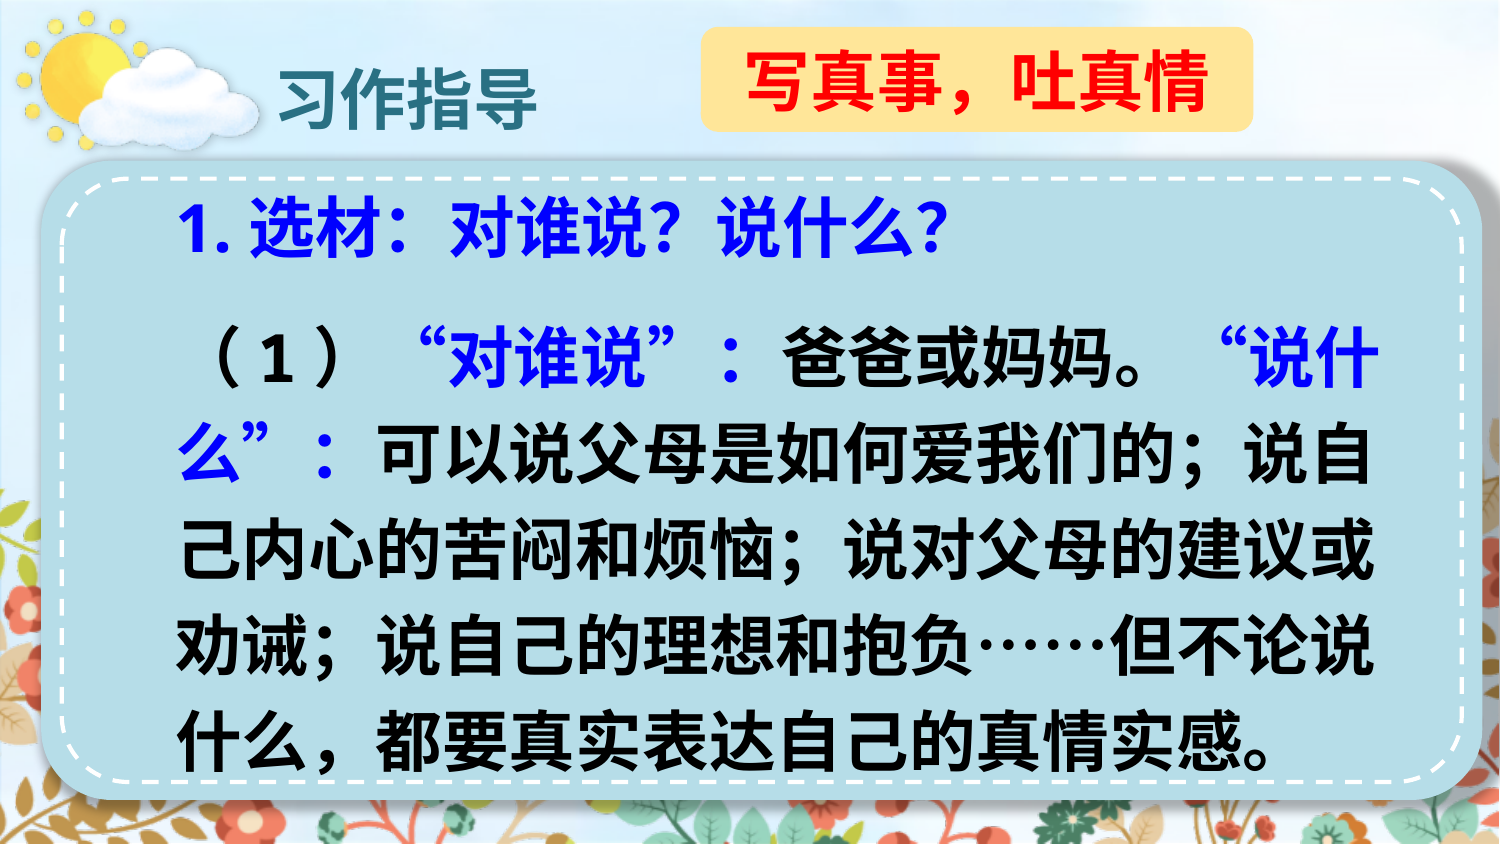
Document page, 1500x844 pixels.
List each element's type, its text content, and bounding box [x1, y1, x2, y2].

text_box （1）“对谁说”：爸爸或妈妈。“说什么”：可以说父母是如何爱我们的；说自己内心的苦闷和烦恼；说对父母的建议或劝诫；说自己的理想和抱负……但不论说什么，都要真实表达自己的真情实感。 [160, 292, 1413, 787]
text_box 习作指导 [258, 50, 674, 146]
text_box 1.选材：对谁说？说什么？ [160, 178, 1428, 274]
picture [0, 0, 1500, 844]
text_box 写真事，吐真情 [700, 26, 1254, 133]
